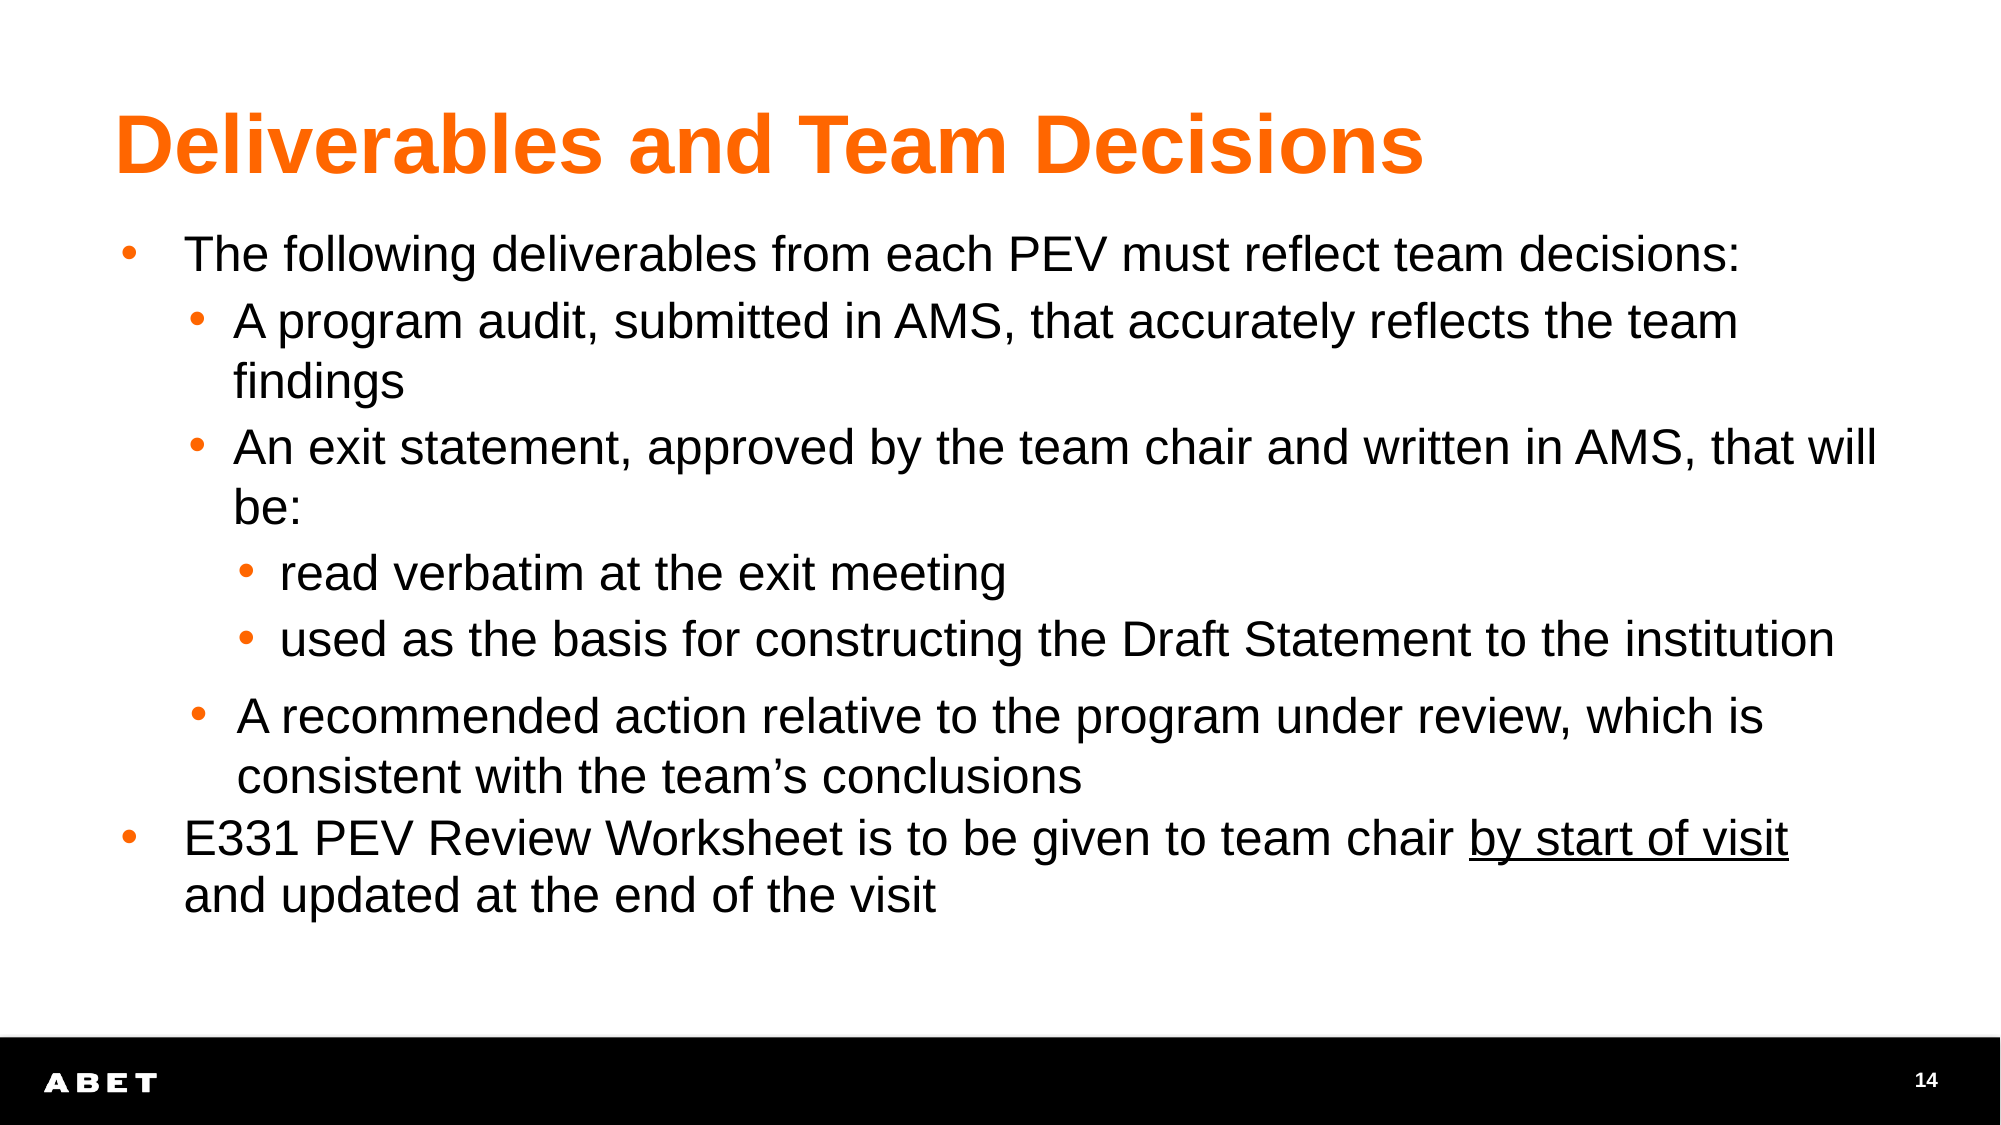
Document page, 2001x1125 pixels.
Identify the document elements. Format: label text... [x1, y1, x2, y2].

picture [16, 1052, 184, 1113]
title Deliverables and Team Decisions [99, 82, 1900, 213]
list The following deliverables from each PEV must reflect team decisions: A program audit, submitted in AMS, that accurately reflects the team findings An exit statement, approved by the team chair and written in AMS, that will be: read verbatim at the exit meeting used as the basis for constructing the Draft Statement to the institution A recommended action relative to the program under review, which is consistent with the team’s conclusions E331 PEV Review Worksheet is to be given to team chair by start of visit and updated at the end of the visit [99, 214, 1900, 973]
